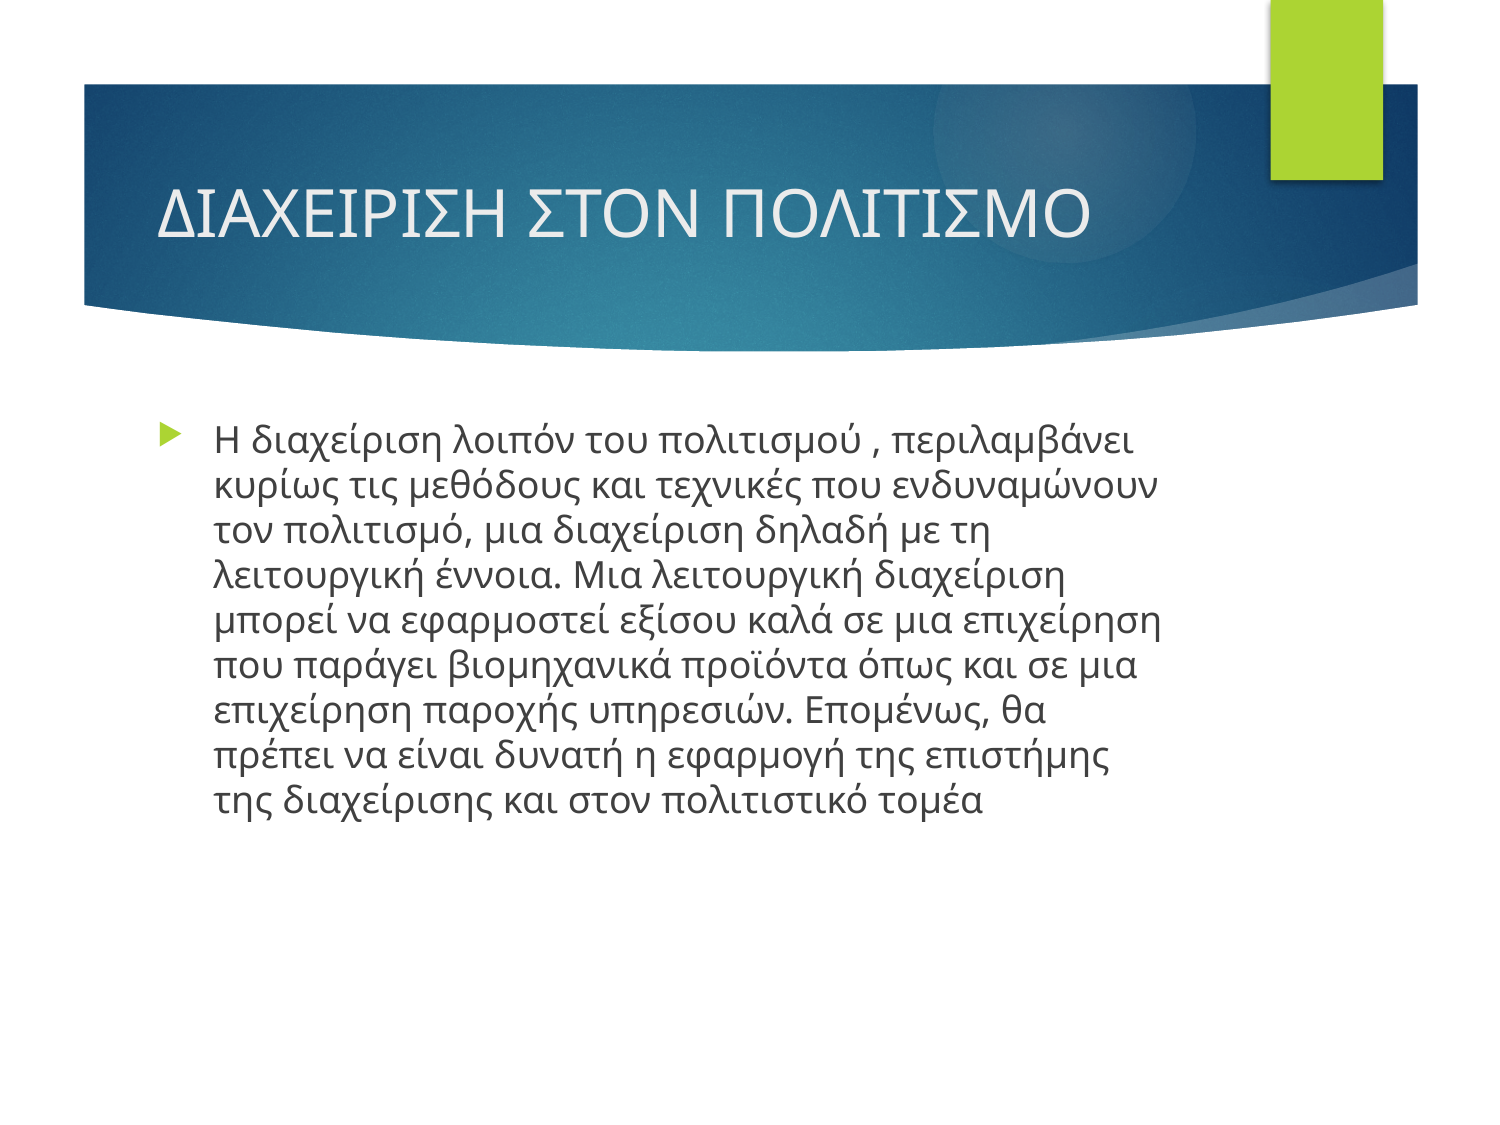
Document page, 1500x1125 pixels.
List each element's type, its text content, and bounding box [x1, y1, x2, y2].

title ΔΙΑΧΕΙΡΙΣΗ ΣΤΟΝ ΠΟΛΙΤΙΣΜΟ [142, 152, 1183, 269]
list Η διαχείριση λοιπόν του πολιτισμού , περιλαμβάνει κυρίως τις μεθόδους και τεχνικές που ενδυναμώνουν τον πολιτισμό, μια διαχείριση δηλαδή με τη λειτουργική έννοια. Μια λειτουργική διαχείριση μπορεί να εφαρμοστεί εξίσου καλά σε μια επιχείρηση που παράγει βιομηχανικά προϊόντα όπως και σε μια επιχείρηση παροχής υπηρεσιών. Επομένως, θα πρέπει να είναι δυνατή η εφαρμογή της επιστήμης της διαχείρισης και στον πολιτιστικό τομέα [142, 408, 1183, 988]
